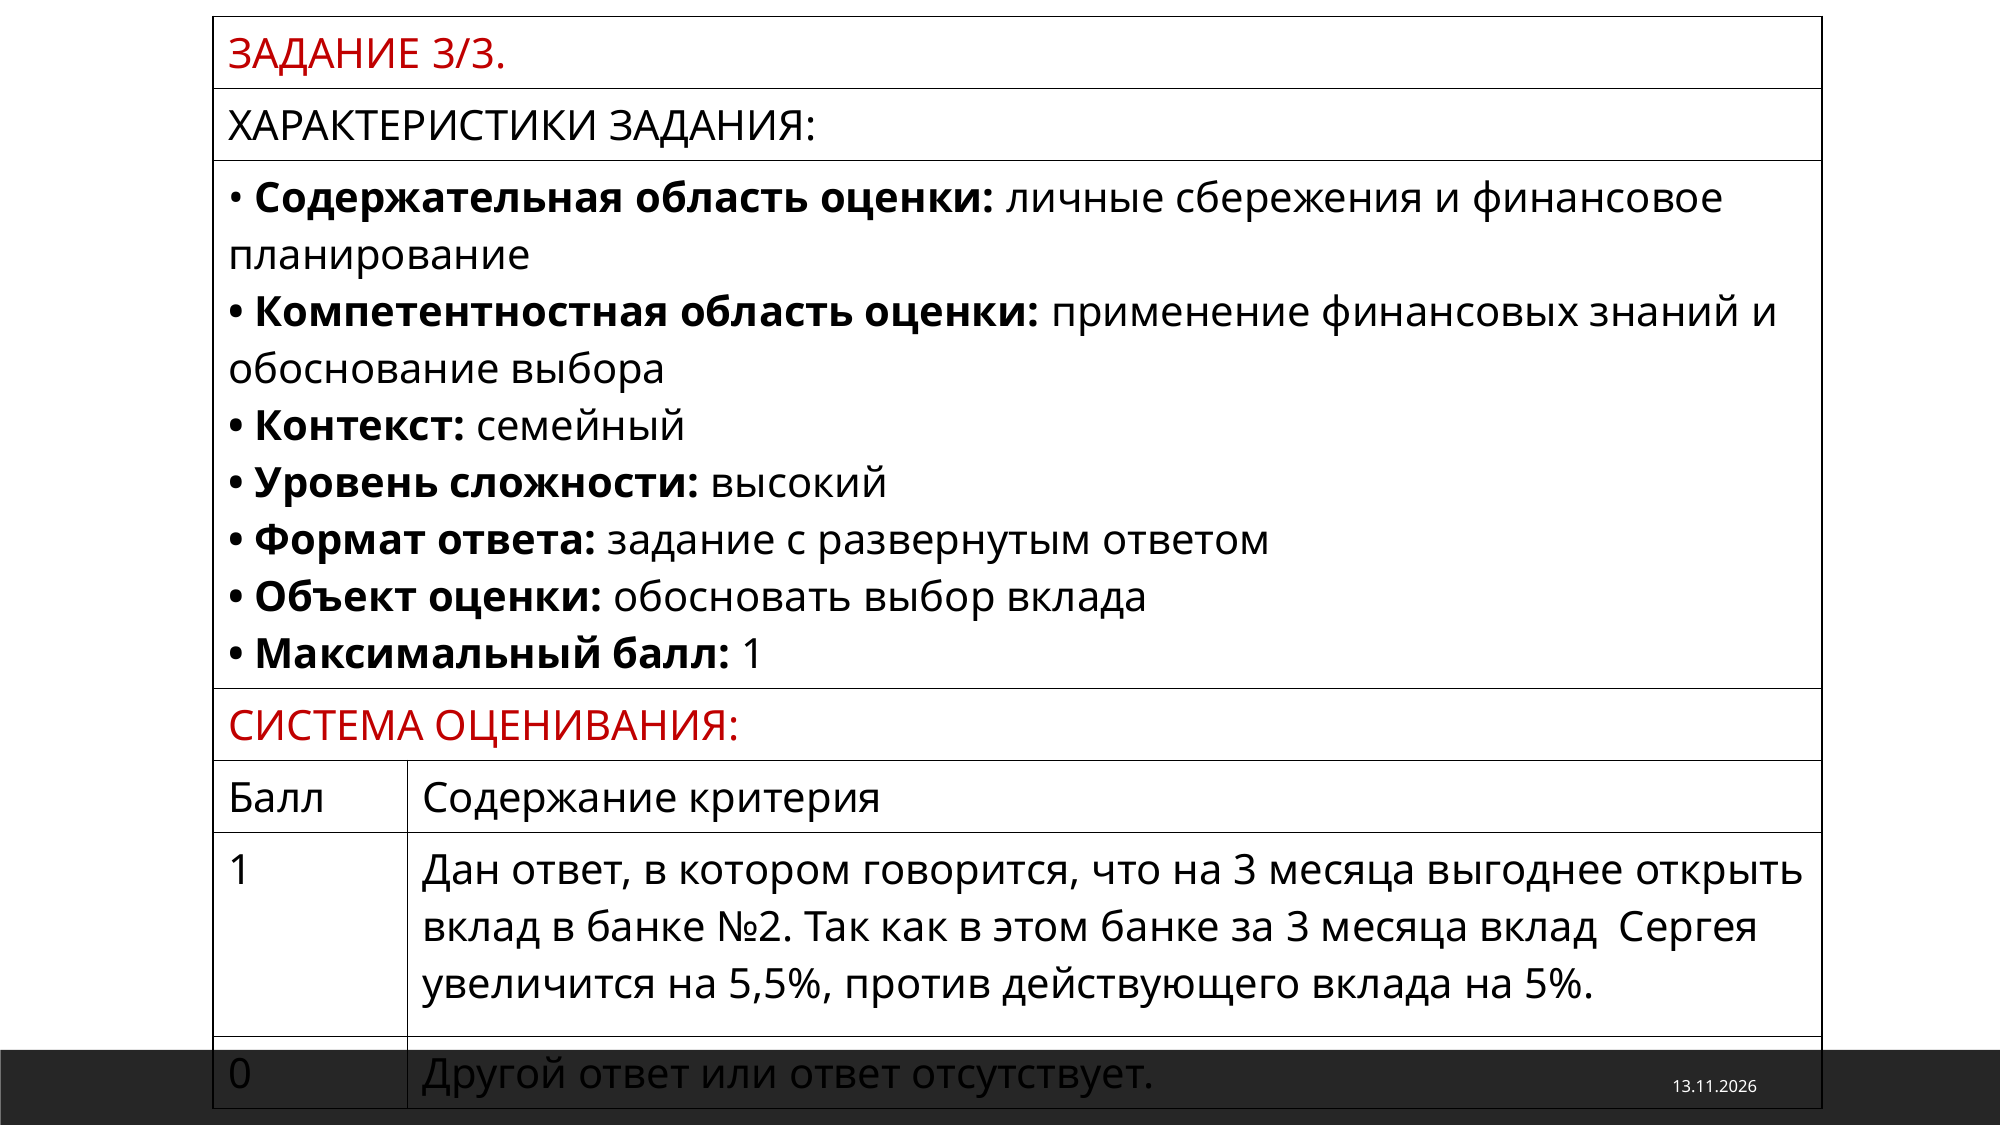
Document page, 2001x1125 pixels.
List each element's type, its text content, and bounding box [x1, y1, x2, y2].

table_cell 1 [214, 833, 407, 1036]
table_cell • Содержательная область оценки: личные сбережения и финансовое планирование • Компетентностная область оценки: применение финансовых знаний и обоснование выбора • Контекст: семейный • Уровень сложности: высокий • Формат ответа: задание с развернутым ответом • Объект оценки: обосновать выбор вклада • Максимальный балл: 1 [214, 161, 1821, 688]
table_cell Содержание критерия [408, 761, 1821, 832]
table_cell СИСТЕМА ОЦЕНИВАНИЯ: [214, 689, 1821, 760]
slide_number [1348, 1109, 1773, 1118]
table_cell 0 [214, 1037, 407, 1108]
table_cell Балл [214, 761, 407, 832]
table_cell Другой ответ или ответ отсутствует. [408, 1037, 1821, 1108]
table_header ЗАДАНИЕ 3/3. [214, 17, 1821, 88]
table_cell ХАРАКТЕРИСТИКИ ЗАДАНИЯ: [214, 89, 1821, 160]
table_cell Дан ответ, в котором говорится, что на 3 месяца выгоднее открыть вклад в банке №2. Так как в этом банке за 3 месяца вклад Сергея увеличится на 5,5%, против действующего вклада на 5%. [408, 833, 1821, 1036]
